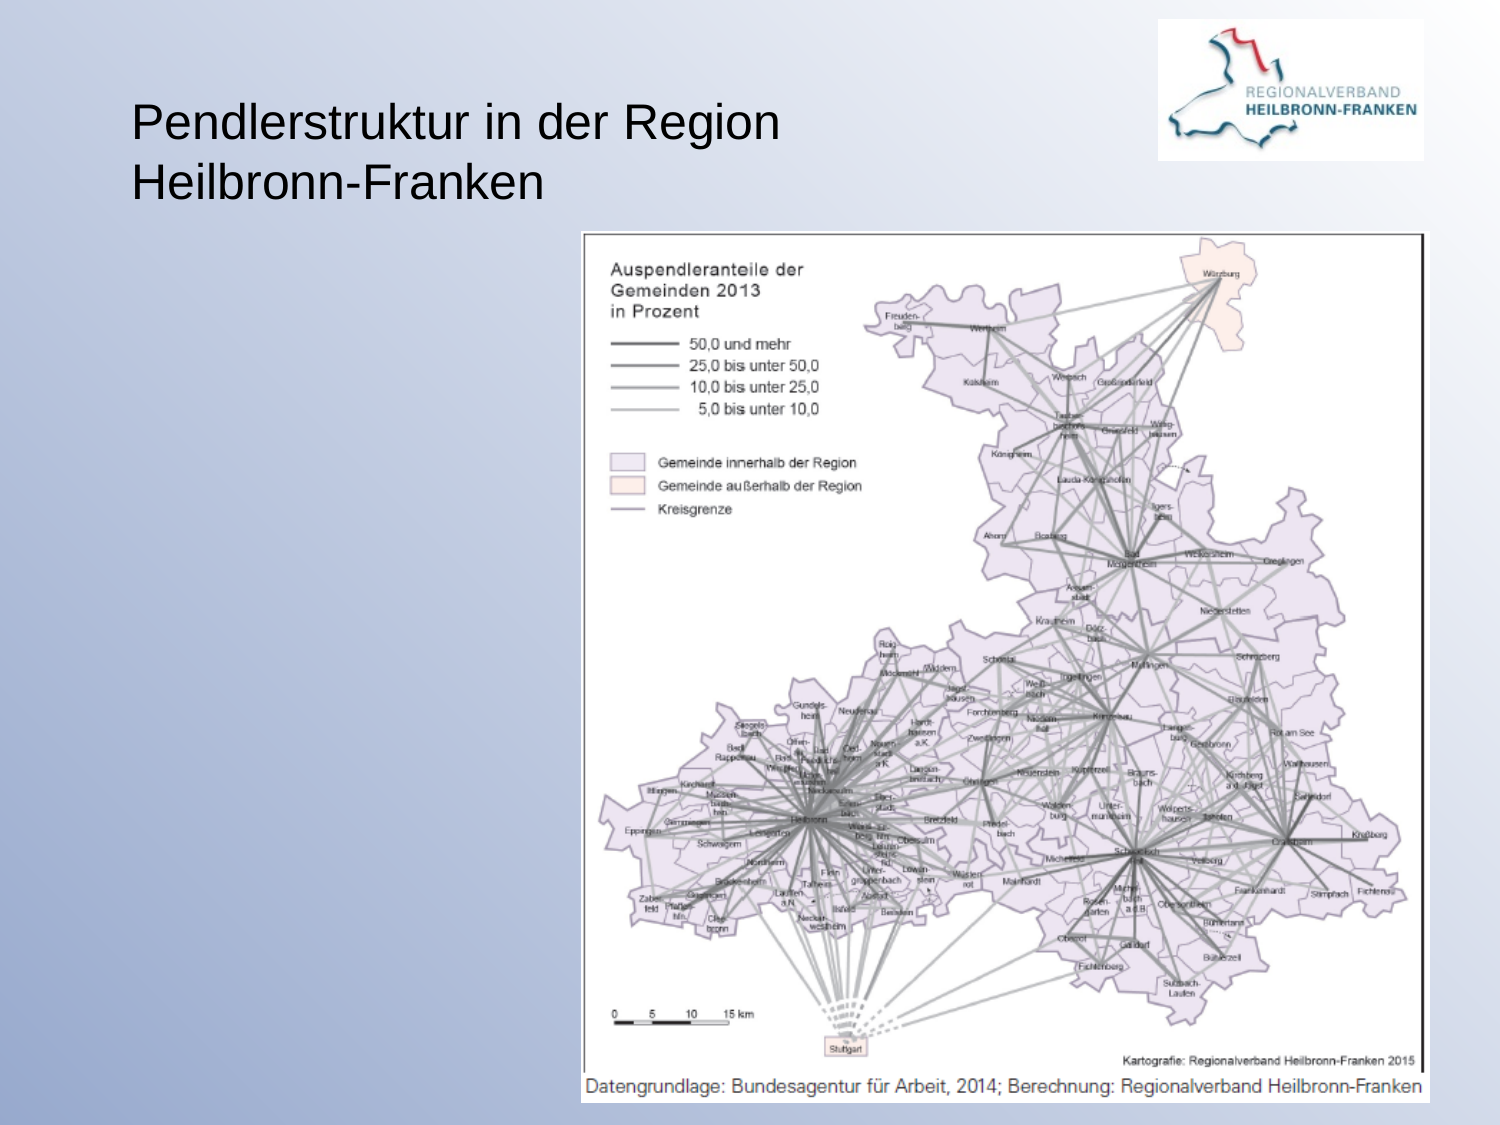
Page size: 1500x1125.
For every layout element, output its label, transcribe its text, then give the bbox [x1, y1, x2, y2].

picture [1158, 19, 1424, 161]
picture [581, 231, 1431, 1104]
title Pendlerstruktur in der Region Heilbronn-Franken [116, 56, 1383, 244]
text_box [123, 231, 580, 1047]
